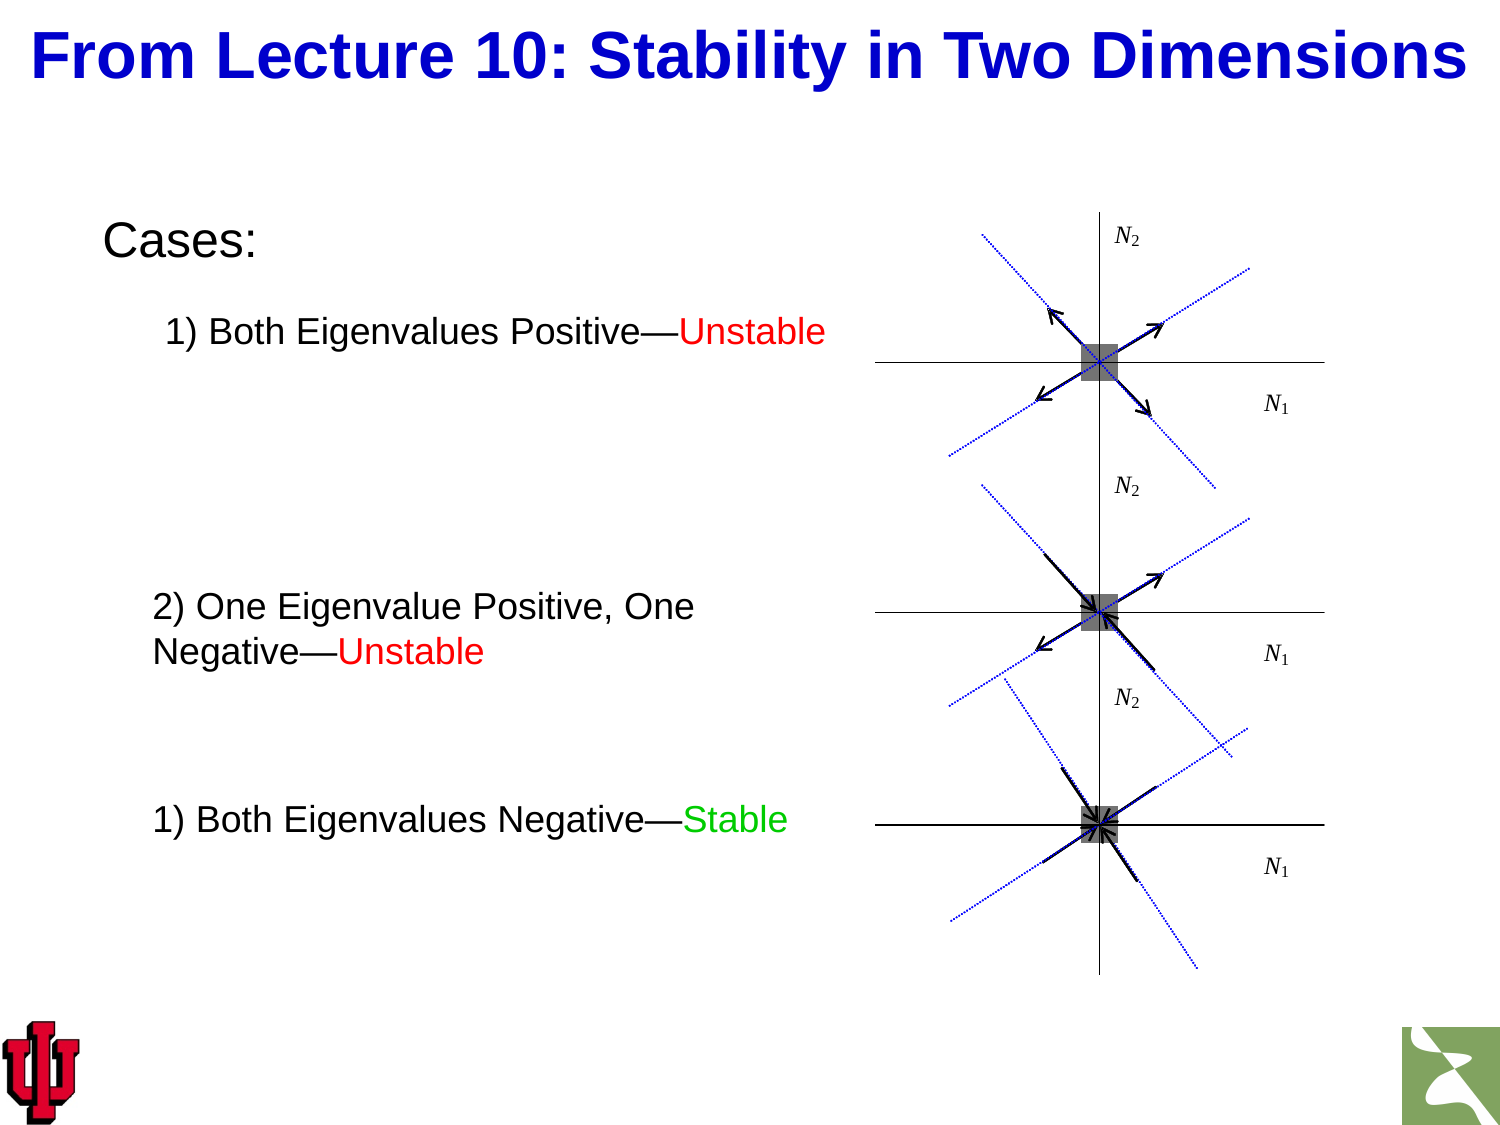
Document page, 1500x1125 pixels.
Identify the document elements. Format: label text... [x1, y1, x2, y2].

picture [1402, 1027, 1500, 1125]
text_box Cases: [87, 199, 488, 275]
text_box 2) One Eigenvalue Positive, One Negative—Unstable [137, 574, 838, 680]
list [874, 212, 1326, 513]
picture [0, 1020, 80, 1125]
title From Lecture 10: Stability in Two Dimensions [0, 0, 1500, 106]
text_box 1) Both Eigenvalues Negative—Stable [137, 787, 838, 848]
text_box 1) Both Eigenvalues Positive—Unstable [150, 299, 850, 360]
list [874, 520, 1326, 674]
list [874, 674, 1326, 976]
